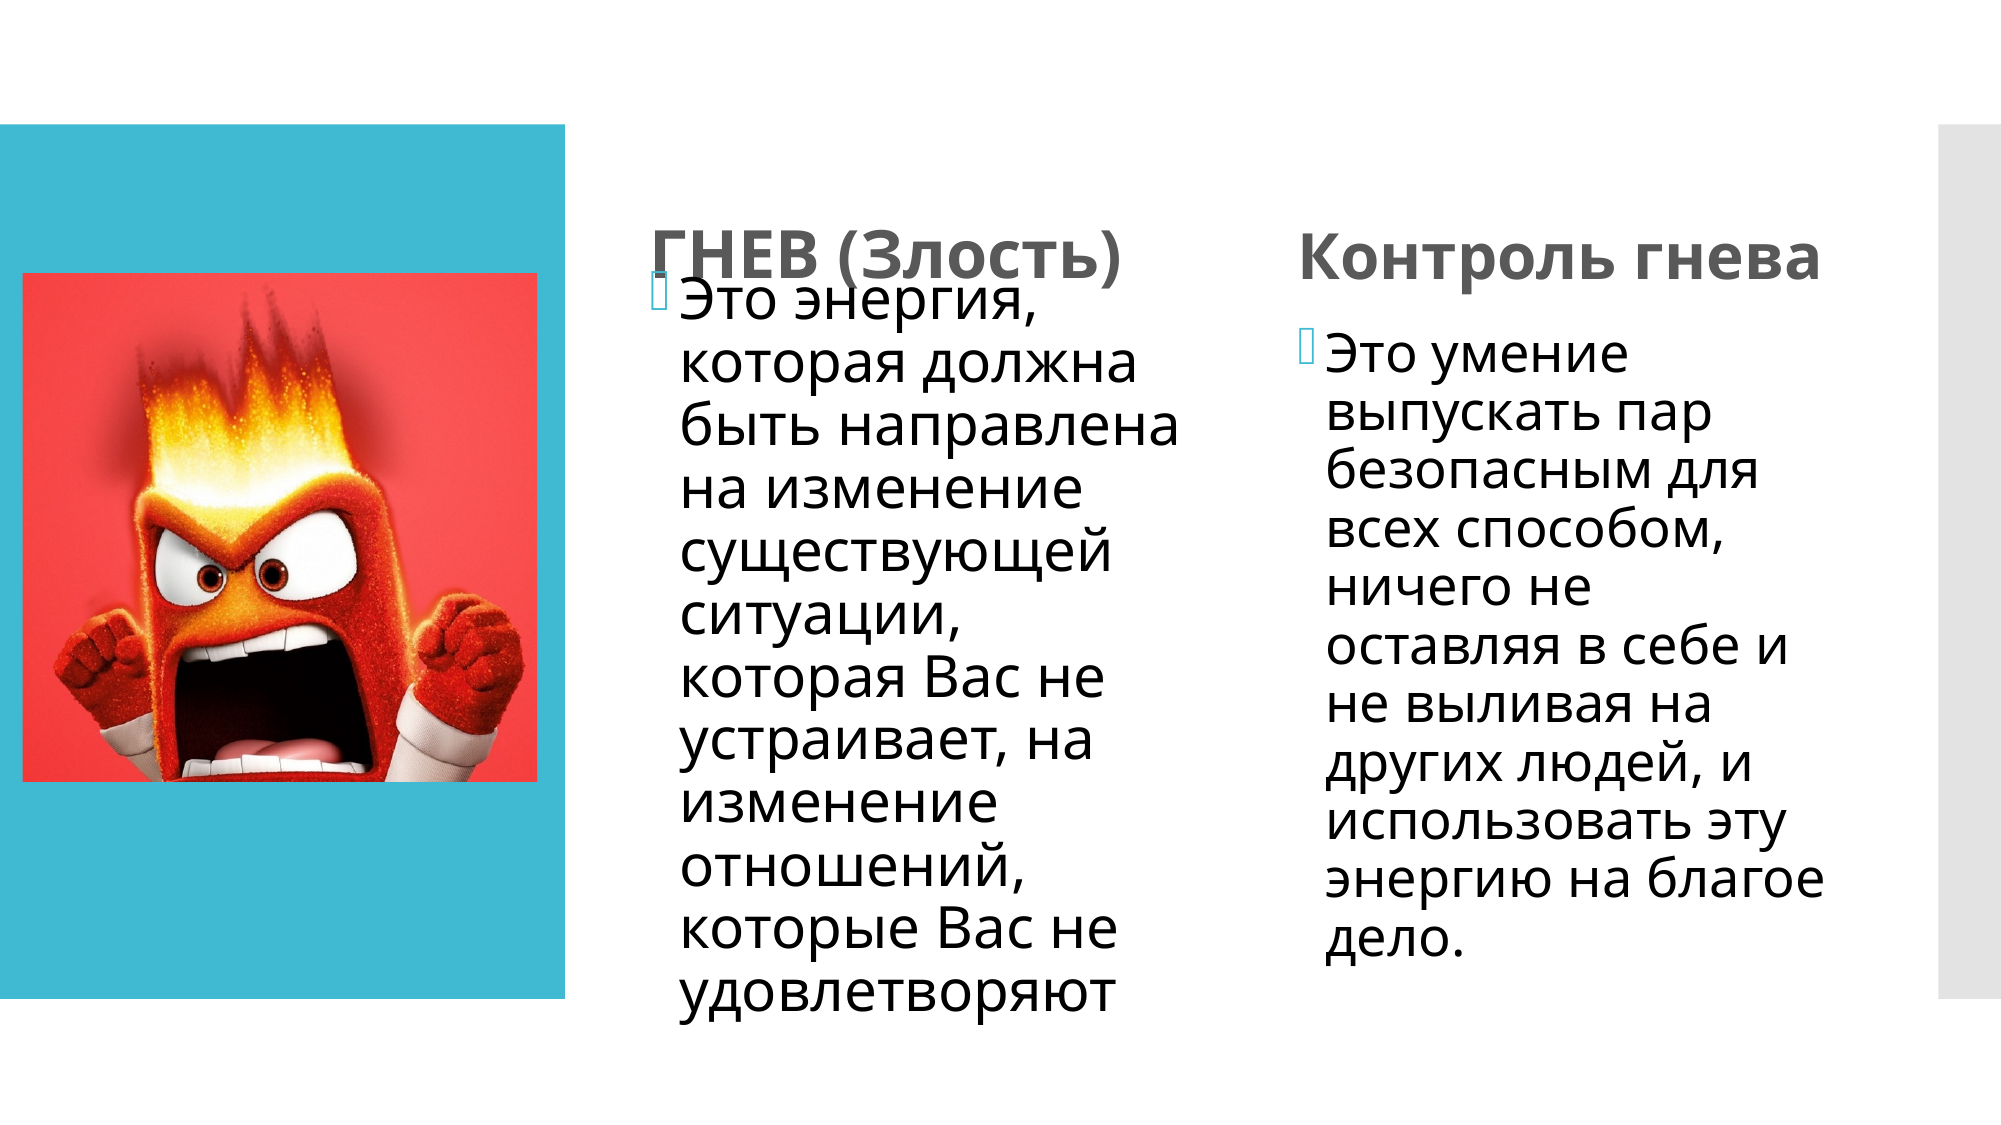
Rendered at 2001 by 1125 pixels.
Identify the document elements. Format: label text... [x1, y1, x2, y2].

picture [22, 88, 538, 782]
list Это энергия, которая должна быть направлена на изменение существующей ситуации, которая Вас не устраивает, на изменение отношений, которые Вас не удовлетворяют [634, 316, 1205, 977]
list ГНЕВ (Злость) [634, 167, 1205, 301]
list Контроль гнева [1282, 167, 1853, 302]
list Это умение выпускать пар безопасным для всех способом, ничего не оставляя в себе и не выливая на других людей, и использовать эту энергию на благое дело. [1282, 316, 1853, 977]
